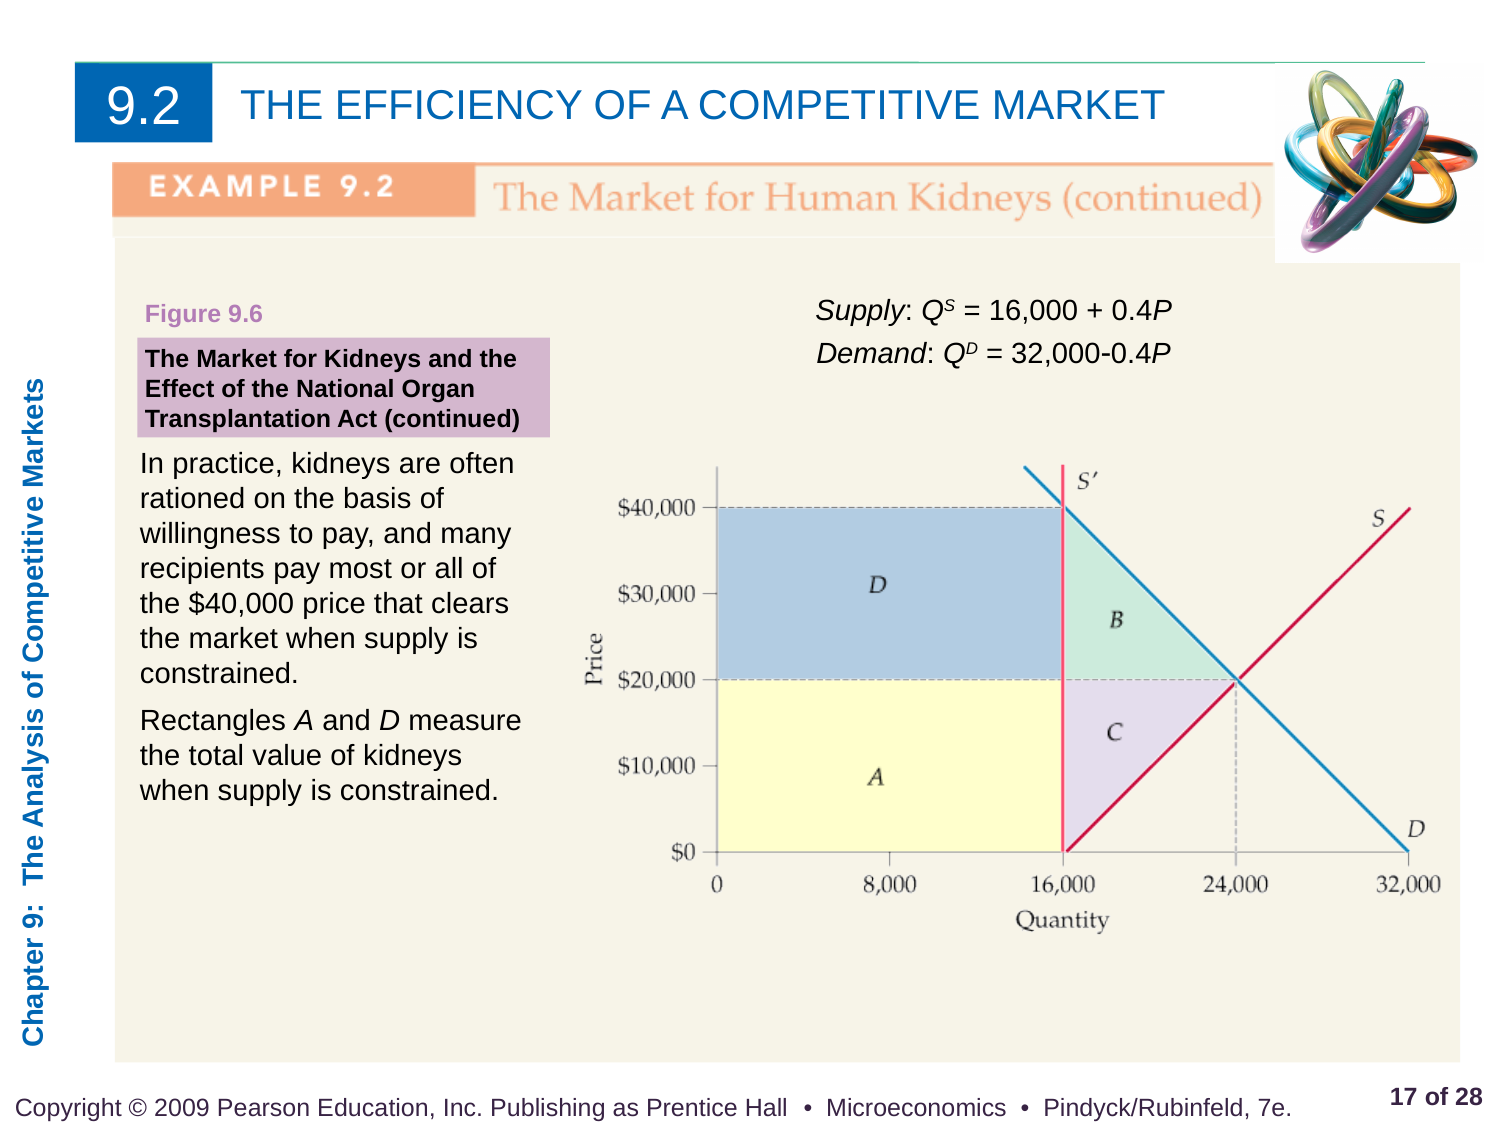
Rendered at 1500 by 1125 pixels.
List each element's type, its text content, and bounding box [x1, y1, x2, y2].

text_box In practice, kidneys are often rationed on the basis of willingness to pay, and many recipients pay most or all of the $40,000 price that clears the market when supply is constrained. Rectangles A and D measure the total value of kidneys when supply is constrained. [125, 437, 538, 975]
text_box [74, 62, 1275, 143]
text_box [114, 246, 1461, 1063]
picture [112, 63, 1485, 263]
text_box Supply: QS = 16,000 + 0.4P Demand: QD = 32,0000.4P [587, 287, 1400, 388]
text_box Figure 9.6 [137, 287, 313, 338]
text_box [574, 449, 1455, 944]
text_box The Market for Kidneys and the Effect of the National Organ Transplantation Act (continued) [137, 337, 550, 438]
